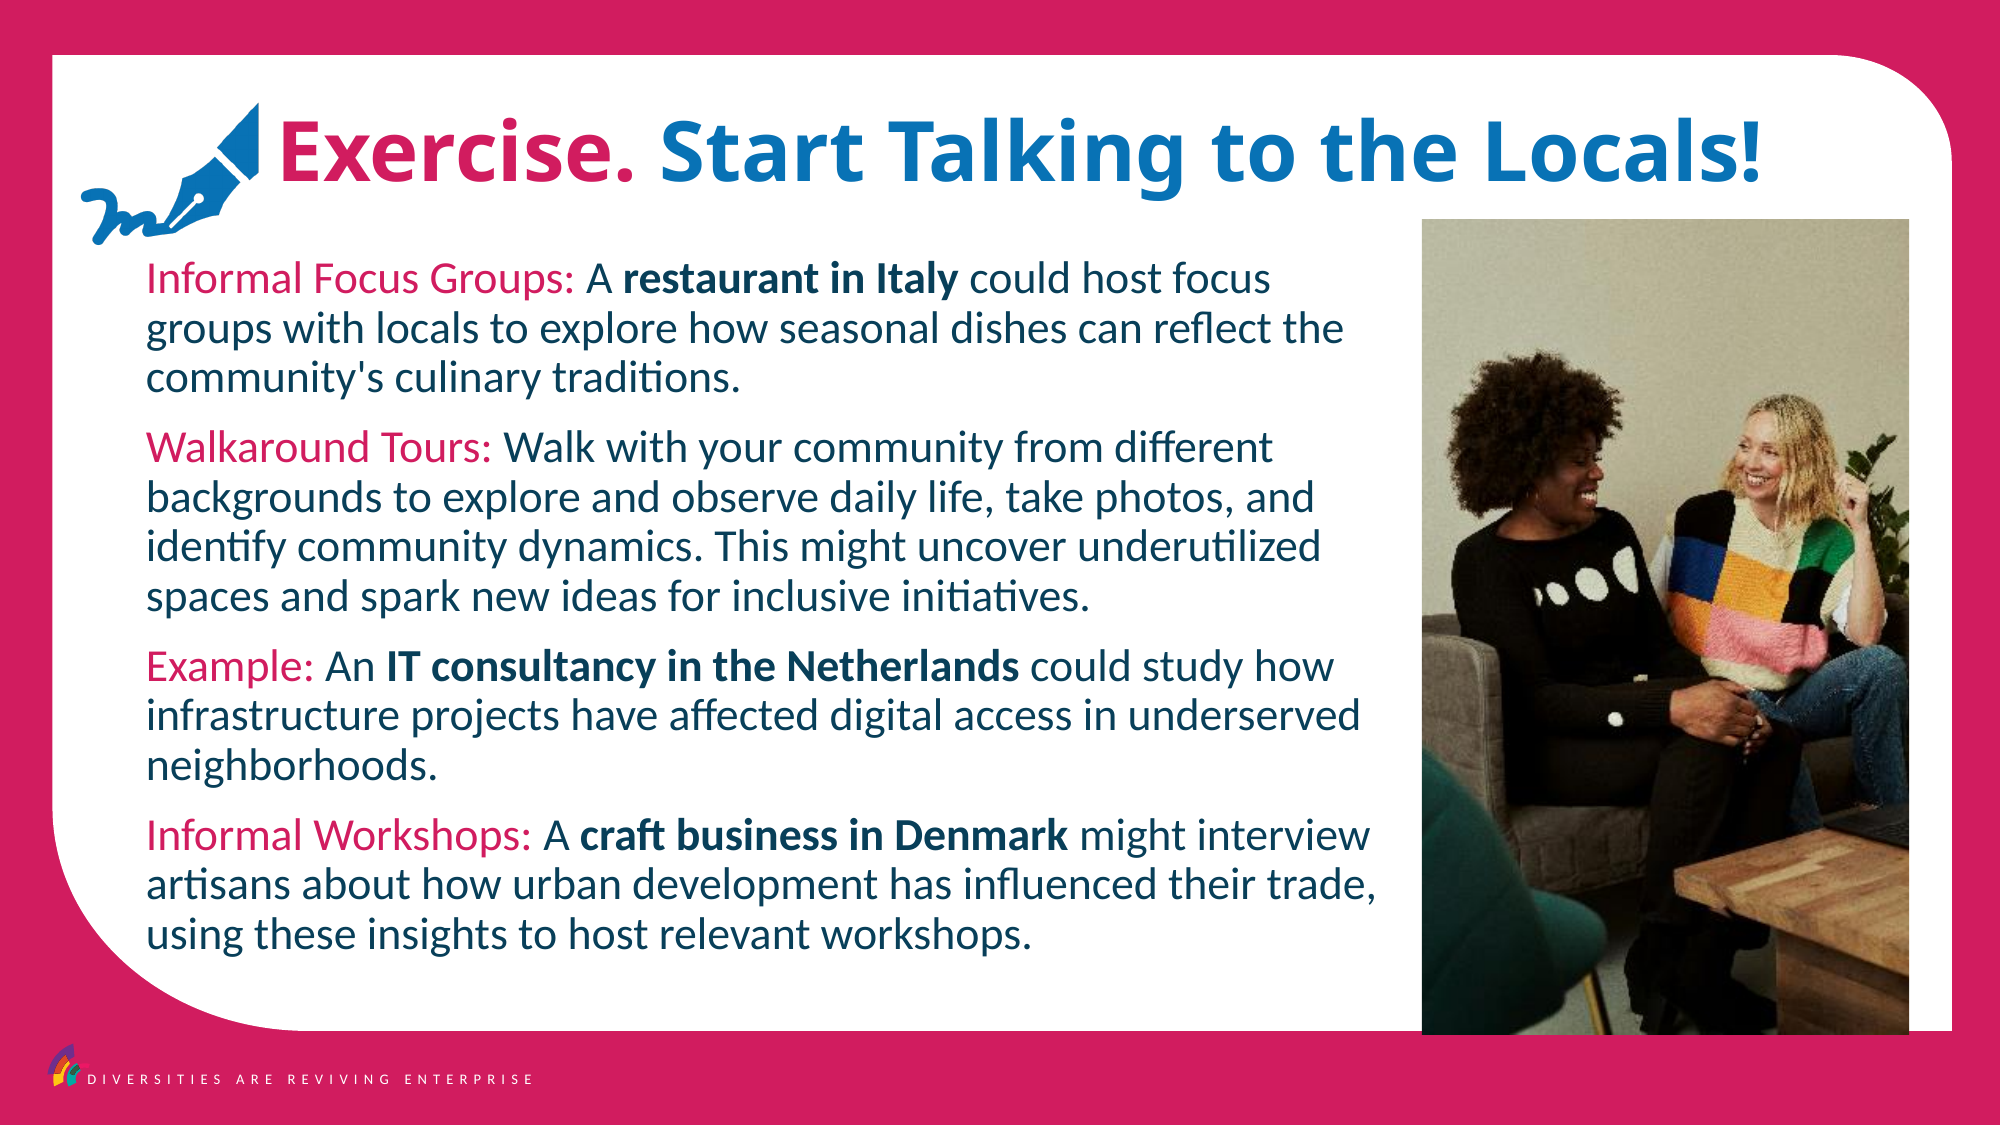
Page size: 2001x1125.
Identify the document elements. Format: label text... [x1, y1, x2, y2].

list Informal Focus Groups: A restaurant in Italy could host focus groups with locals to explore how seasonal dishes can reflect the community's culinary traditions. Walkaround Tours: Walk with your community from different backgrounds to explore and observe daily life, take photos, and identify community dynamics. This might uncover underutilized spaces and spark new ideas for inclusive initiatives. Example: An IT consultancy in the Netherlands could study how infrastructure projects have affected digital access in underserved neighborhoods. Informal Workshops: A craft business in Denmark might interview artisans about how urban development has influenced their trade, using these insights to host relevant workshops. [130, 246, 1408, 879]
list Exercise. Start Talking to the Locals! [262, 90, 2000, 223]
picture [77, 83, 262, 268]
picture [1421, 219, 1910, 1035]
